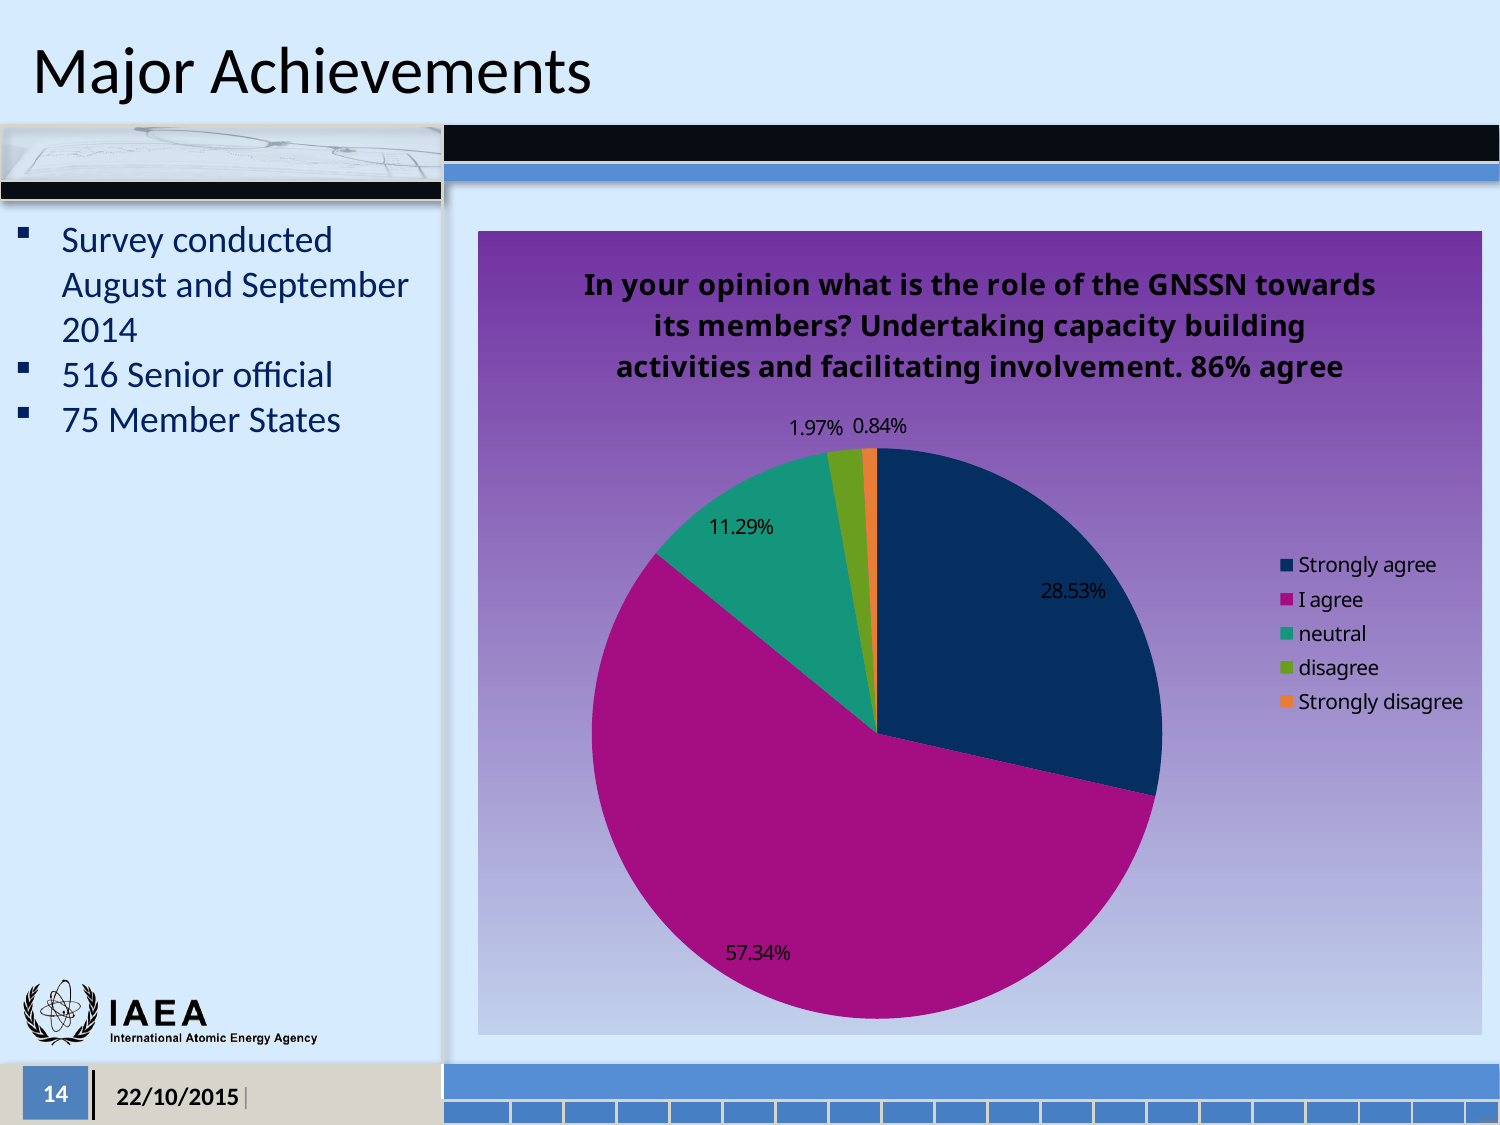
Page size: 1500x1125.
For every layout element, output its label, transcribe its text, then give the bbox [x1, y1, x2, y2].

text_box Survey conducted August and September 2014 516 Senior official 75 Member States [0, 208, 434, 448]
picture [17, 973, 323, 1051]
chart [478, 231, 1483, 1036]
title Major Achievements [17, 7, 1425, 126]
